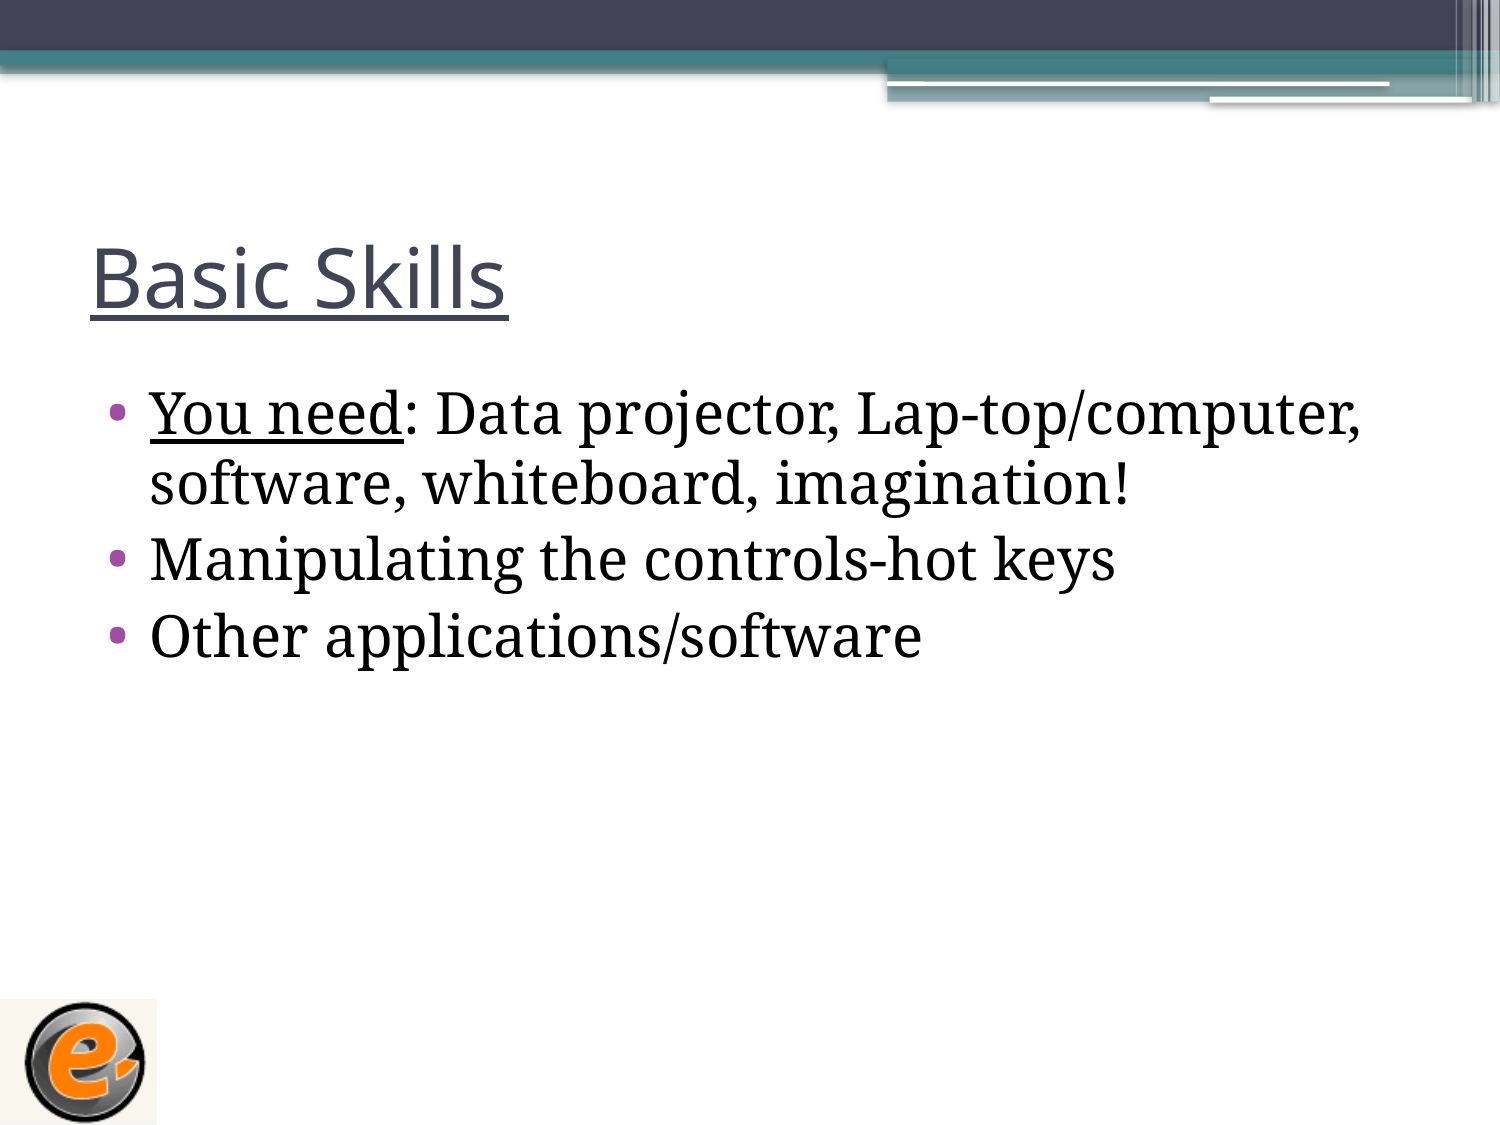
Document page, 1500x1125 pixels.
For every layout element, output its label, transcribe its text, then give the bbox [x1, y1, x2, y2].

title Basic Skills [75, 187, 1425, 363]
picture [0, 999, 157, 1125]
list You need: Data projector, Lap-top/computer, software, whiteboard, imagination! Manipulating the controls-hot keys Other applications/software [75, 368, 1425, 1079]
